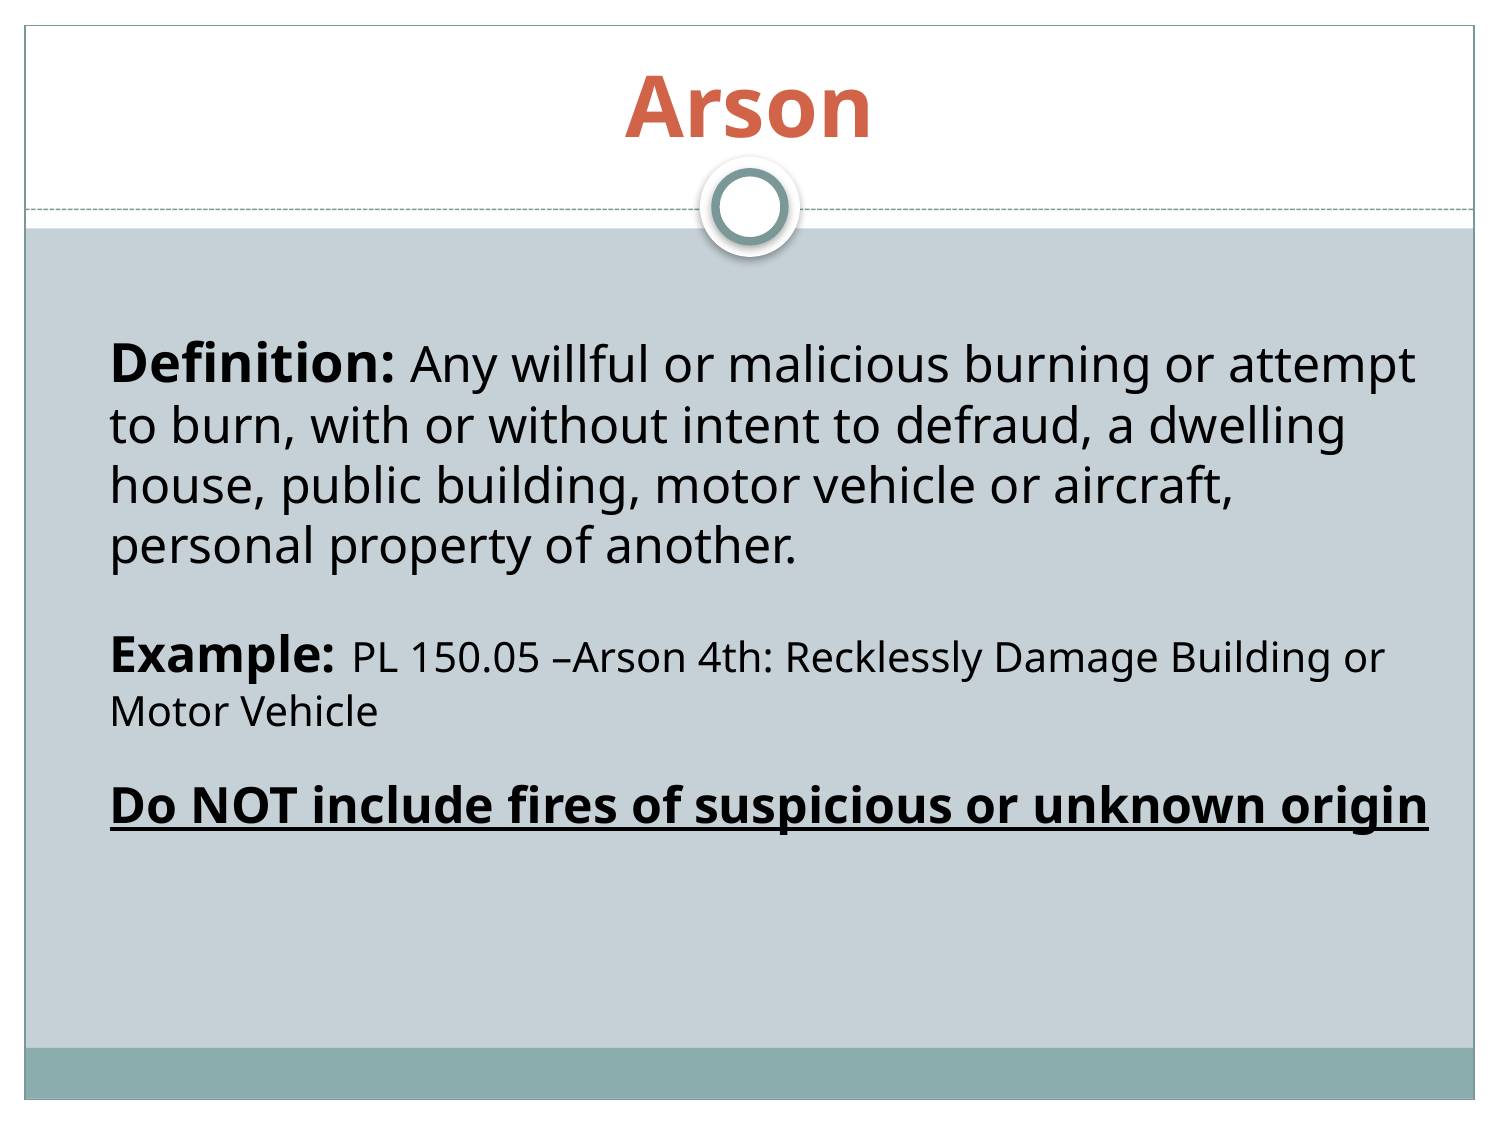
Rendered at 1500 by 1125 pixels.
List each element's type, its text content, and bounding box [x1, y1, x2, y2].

title Arson [50, 37, 1450, 162]
list Definition: Any willful or malicious burning or attempt to burn, with or without intent to defraud, a dwelling house, public building, motor vehicle or aircraft, personal property of another. Example: PL 150.05 –Arson 4th: Recklessly Damage Building or Motor Vehicle Do NOT include fires of suspicious or unknown origin [49, 250, 1445, 1001]
